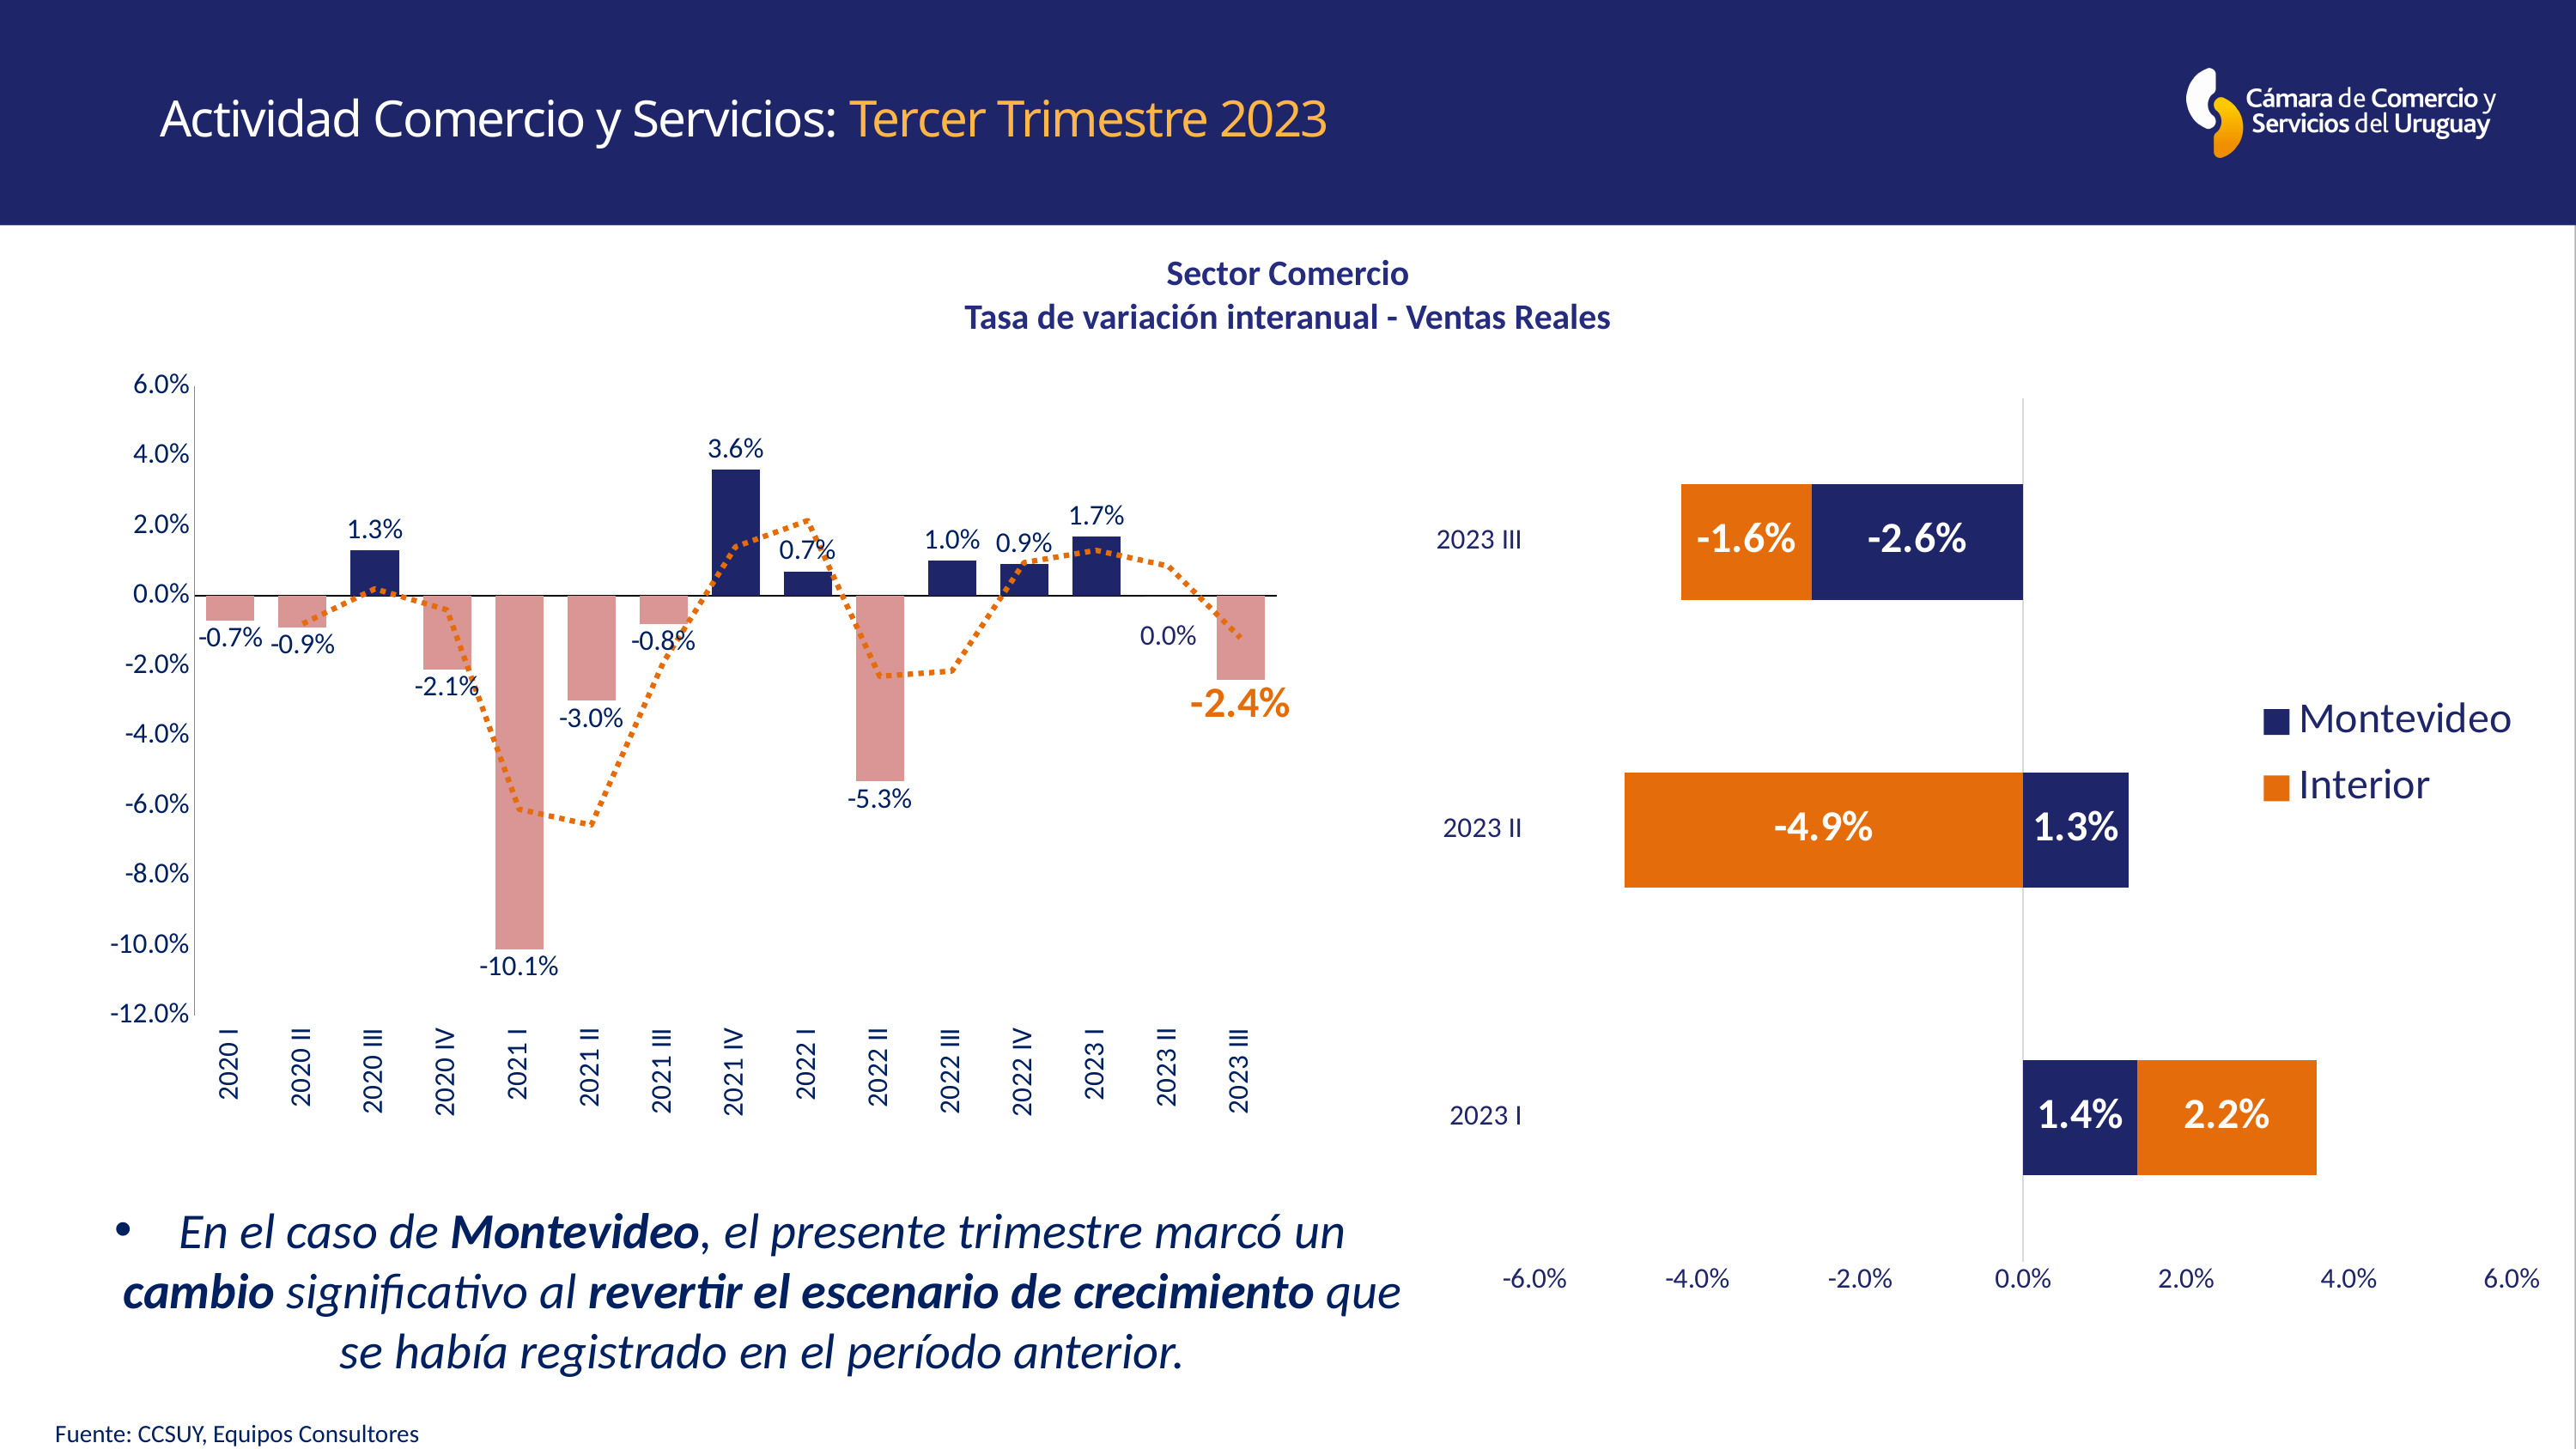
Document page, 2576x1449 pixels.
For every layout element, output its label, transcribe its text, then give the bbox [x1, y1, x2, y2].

text_box [0, 0, 2576, 226]
picture [2186, 67, 2497, 158]
text_box En el caso de Montevideo, el presente trimestre marcó un cambio significativo al revertir el escenario de crecimiento que se había registrado en el período anterior. [41, 1198, 1419, 1379]
chart [64, 306, 1310, 1161]
text_box Actividad Comercio y Servicios: Tercer Trimestre 2023 [160, 82, 1676, 148]
text_box Sector Comercio Tasa de variación interanual - Ventas Reales [945, 200, 1631, 343]
text_box Fuente: CCSUY, Equipos Consultores [0, 1381, 420, 1447]
chart [1419, 397, 2551, 1319]
